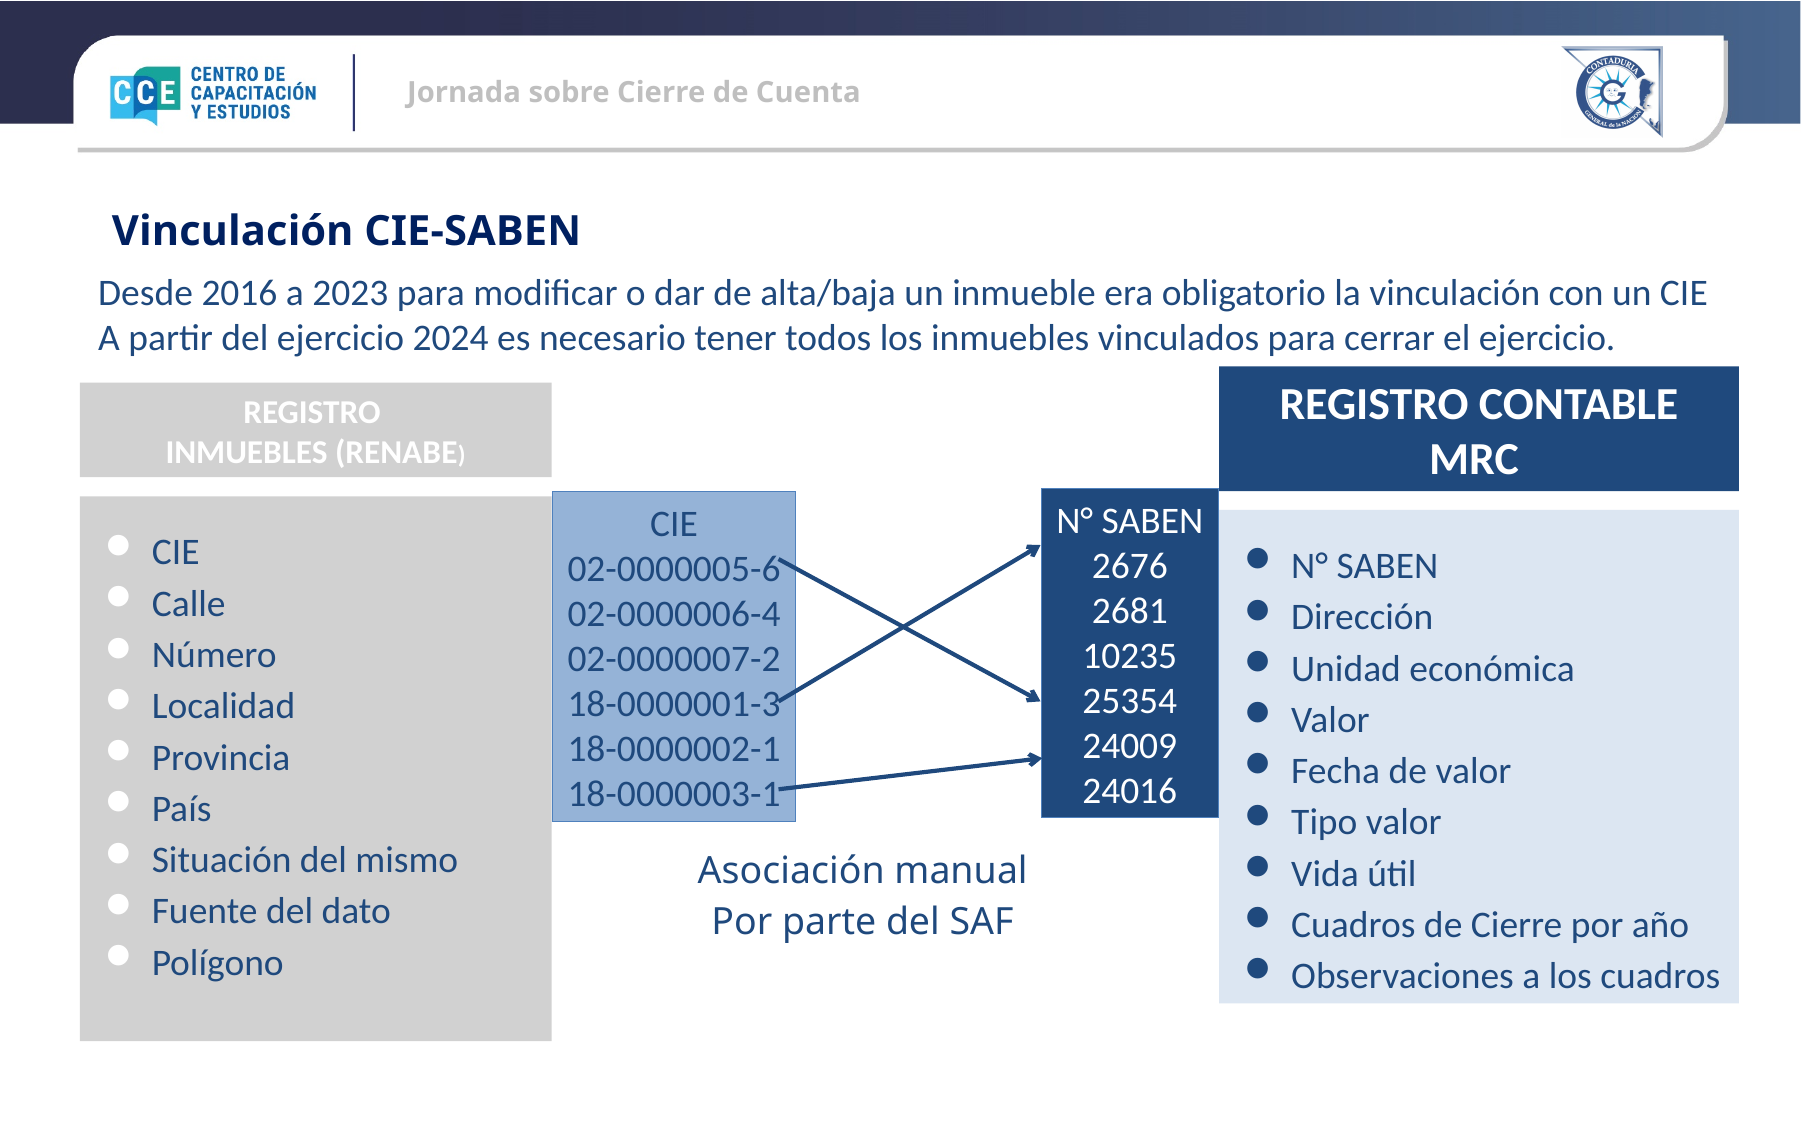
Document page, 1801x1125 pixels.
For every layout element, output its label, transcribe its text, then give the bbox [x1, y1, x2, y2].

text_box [1218, 366, 1740, 1040]
text_box N° SABEN 2676 2681 10235 25354 24009 24016 [1041, 488, 1213, 818]
picture [0, 1, 1801, 156]
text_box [79, 382, 552, 1047]
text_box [778, 757, 1043, 790]
text_box Vinculación CIE-SABEN [97, 196, 1331, 279]
text_box CIE 02-0000005-6 02-0000006-4 02-0000007-2 18-0000001-3 18-0000002-1 18-0000003-1 [555, 491, 796, 822]
text_box Asociación manual Por parte del SAF [672, 838, 1043, 950]
text_box Desde 2016 a 2023 para modificar o dar de alta/baja un inmueble era obligatorio la vinculación con un CIE A partir del ejercicio 2024 es necesario tener todos los inmuebles vinculados para cerrar el ejercicio. [83, 260, 1725, 366]
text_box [778, 544, 1041, 702]
